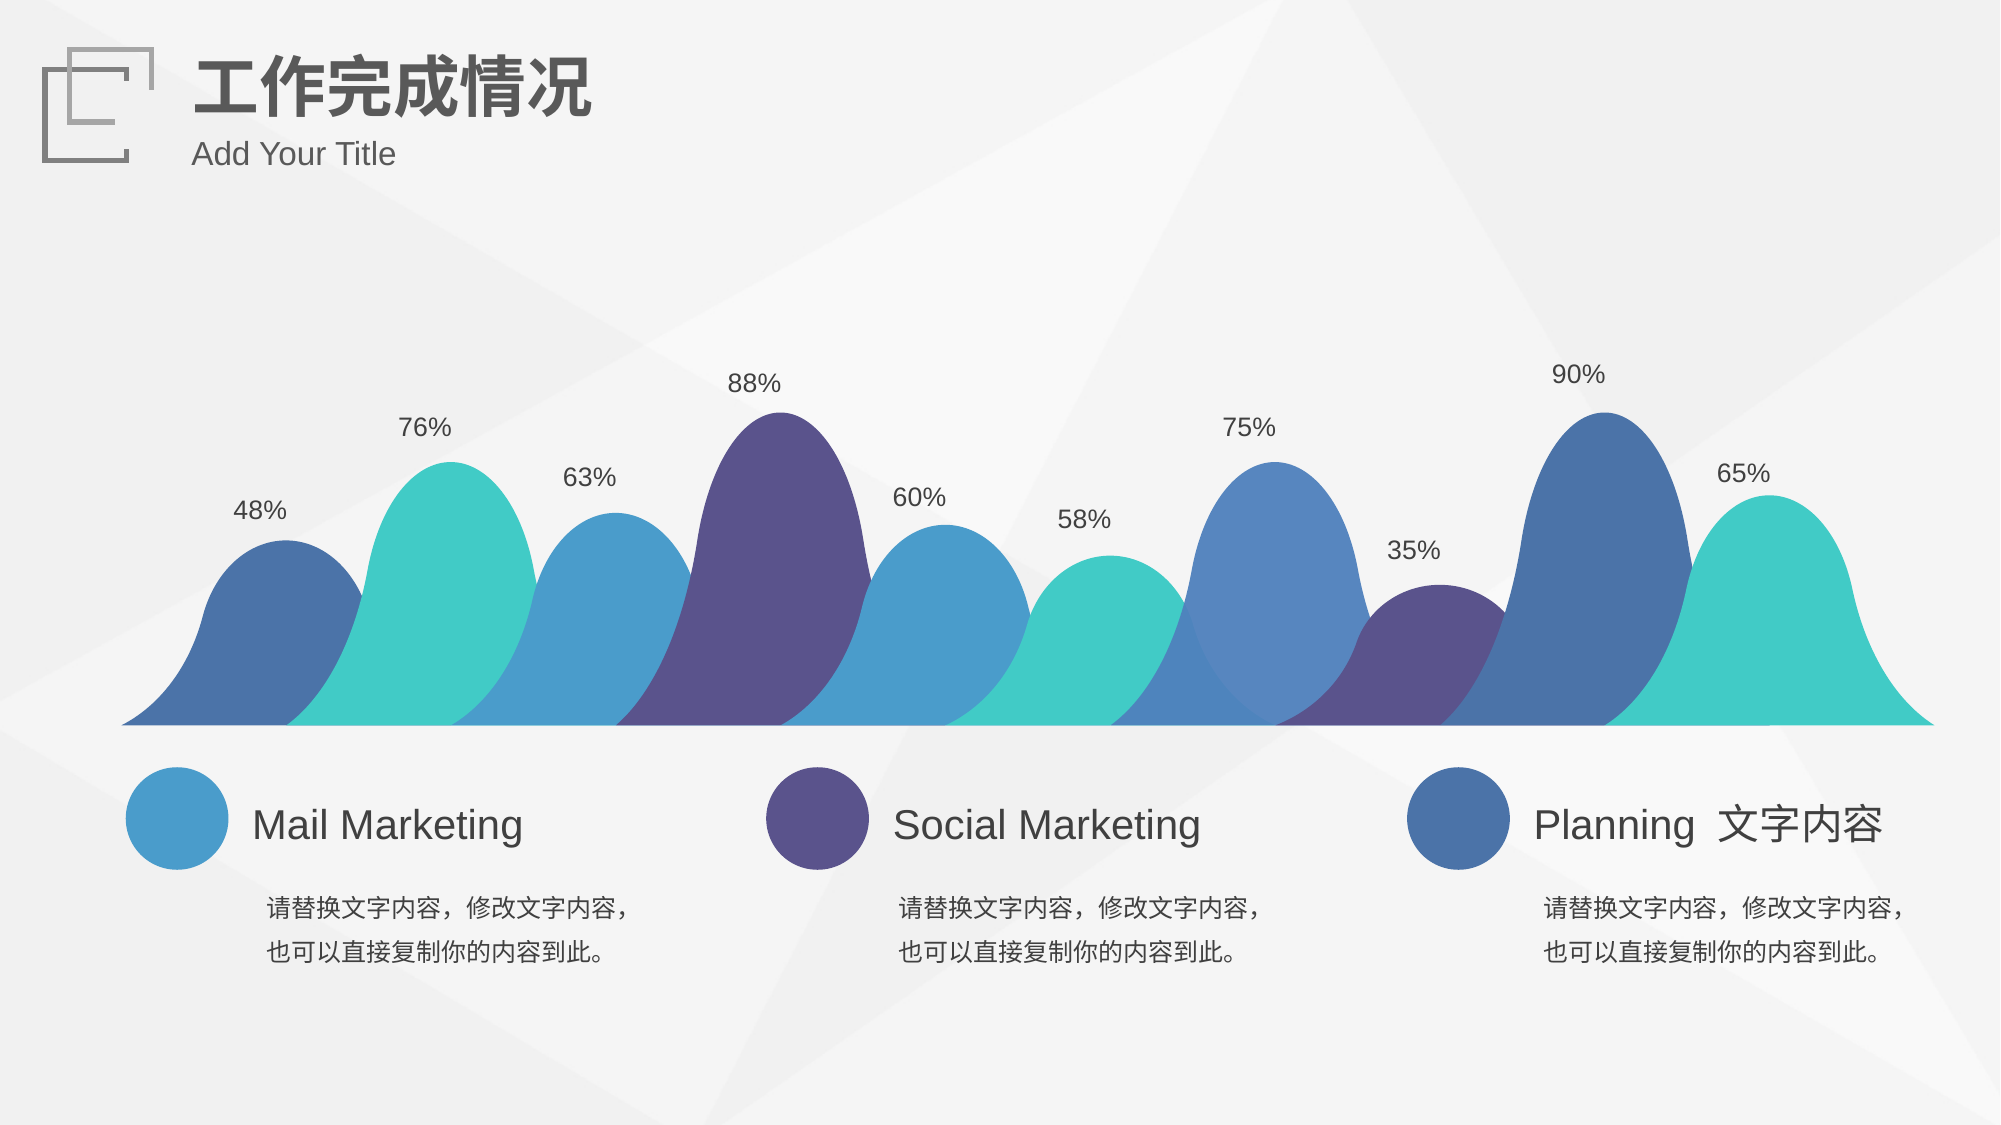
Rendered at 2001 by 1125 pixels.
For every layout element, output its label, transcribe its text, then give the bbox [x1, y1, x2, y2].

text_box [227, 347, 1829, 568]
text_box Add Your Title [176, 124, 555, 180]
text_box [780, 568, 1030, 726]
text_box [69, 48, 152, 123]
text_box [44, 68, 127, 162]
text_box [1275, 584, 1505, 726]
text_box [945, 568, 1184, 726]
text_box [1110, 568, 1370, 726]
text_box [1439, 568, 1691, 726]
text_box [125, 767, 1943, 971]
text_box [121, 568, 362, 726]
text_box [286, 568, 537, 726]
text_box [1604, 532, 1935, 726]
text_box 工作完成情况 [177, 36, 609, 132]
text_box [615, 568, 871, 726]
picture [0, 0, 2001, 1125]
text_box [450, 568, 691, 726]
